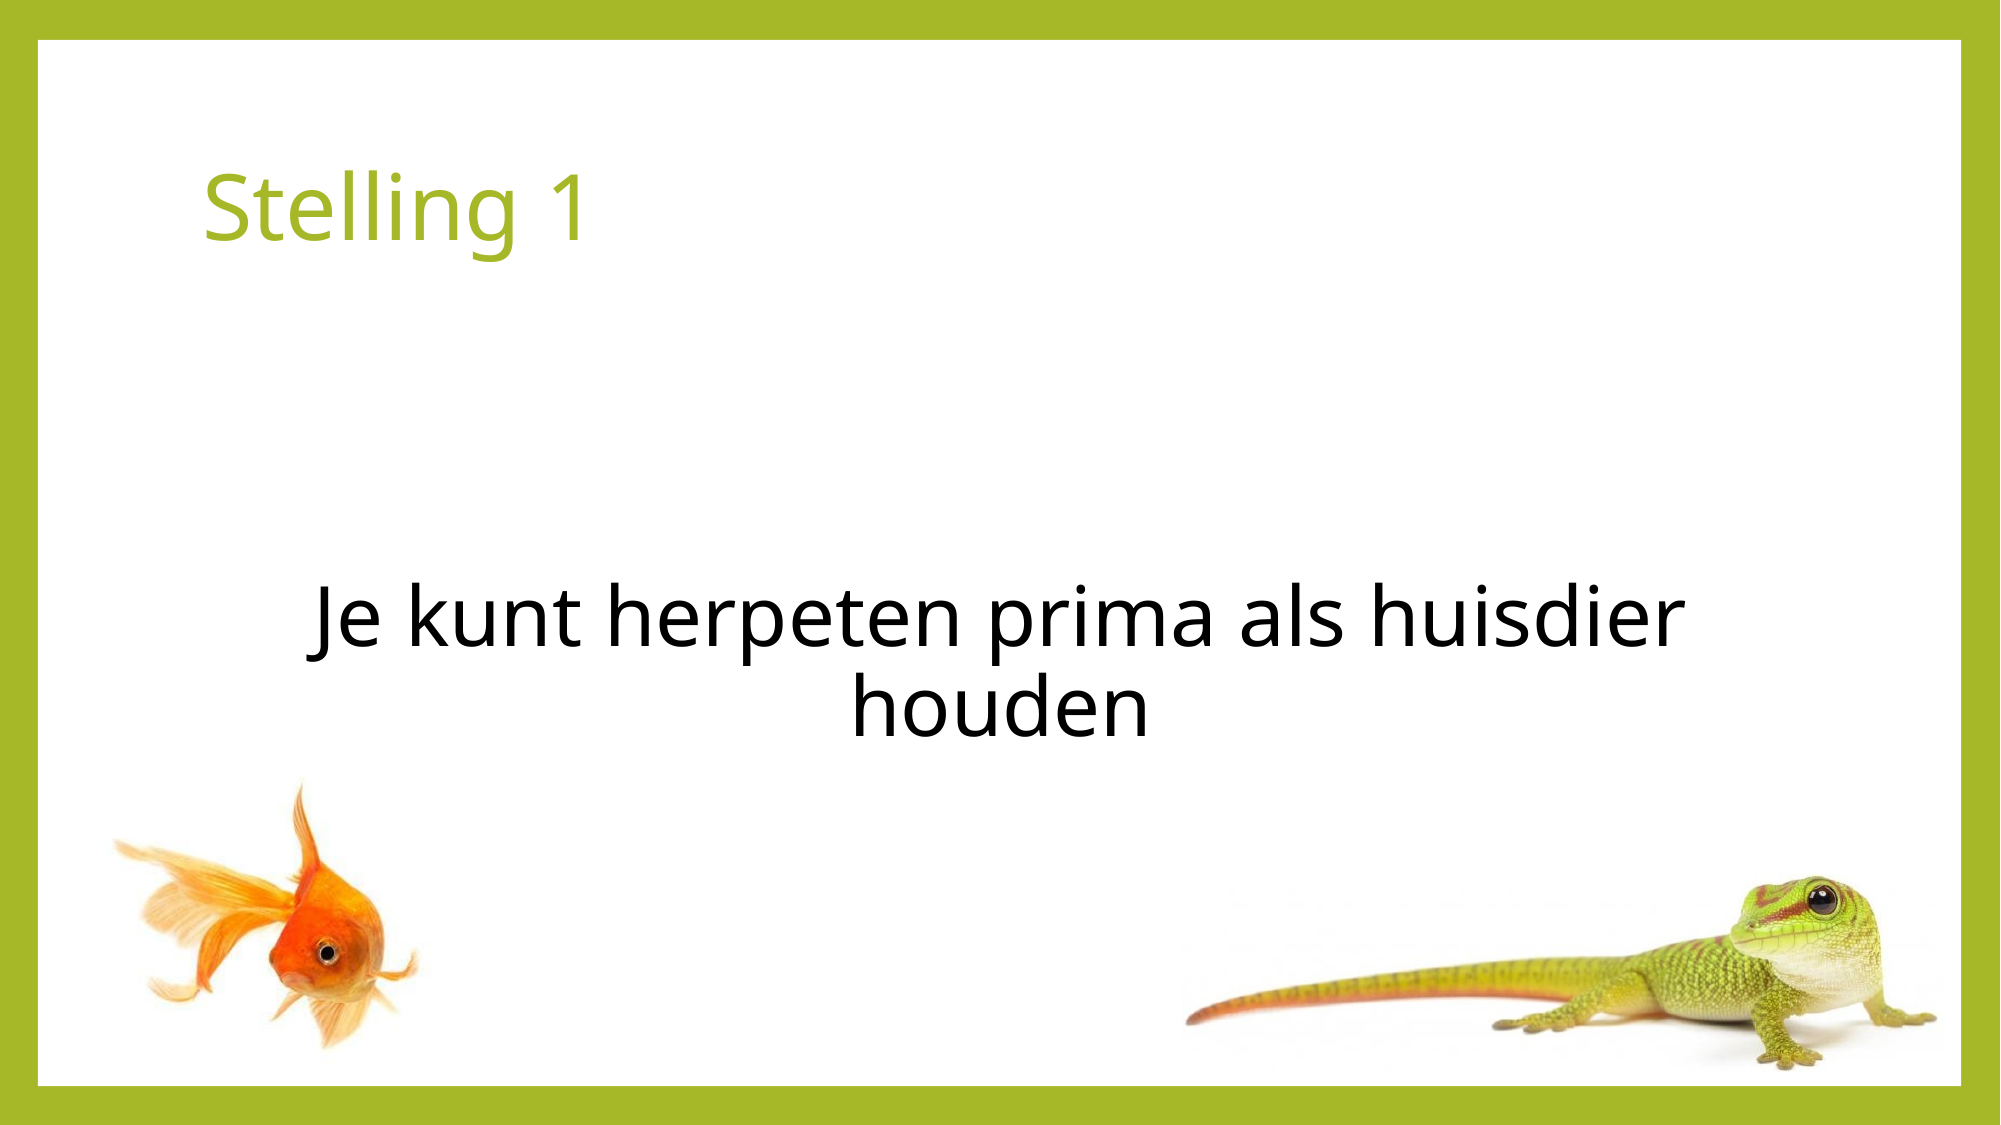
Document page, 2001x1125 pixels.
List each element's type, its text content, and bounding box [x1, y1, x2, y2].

picture [1182, 874, 1944, 1073]
title Stelling 1 [187, 99, 1808, 323]
picture [51, 769, 550, 1082]
list Je kunt herpeten prima als huisdier houden [187, 337, 1808, 1000]
